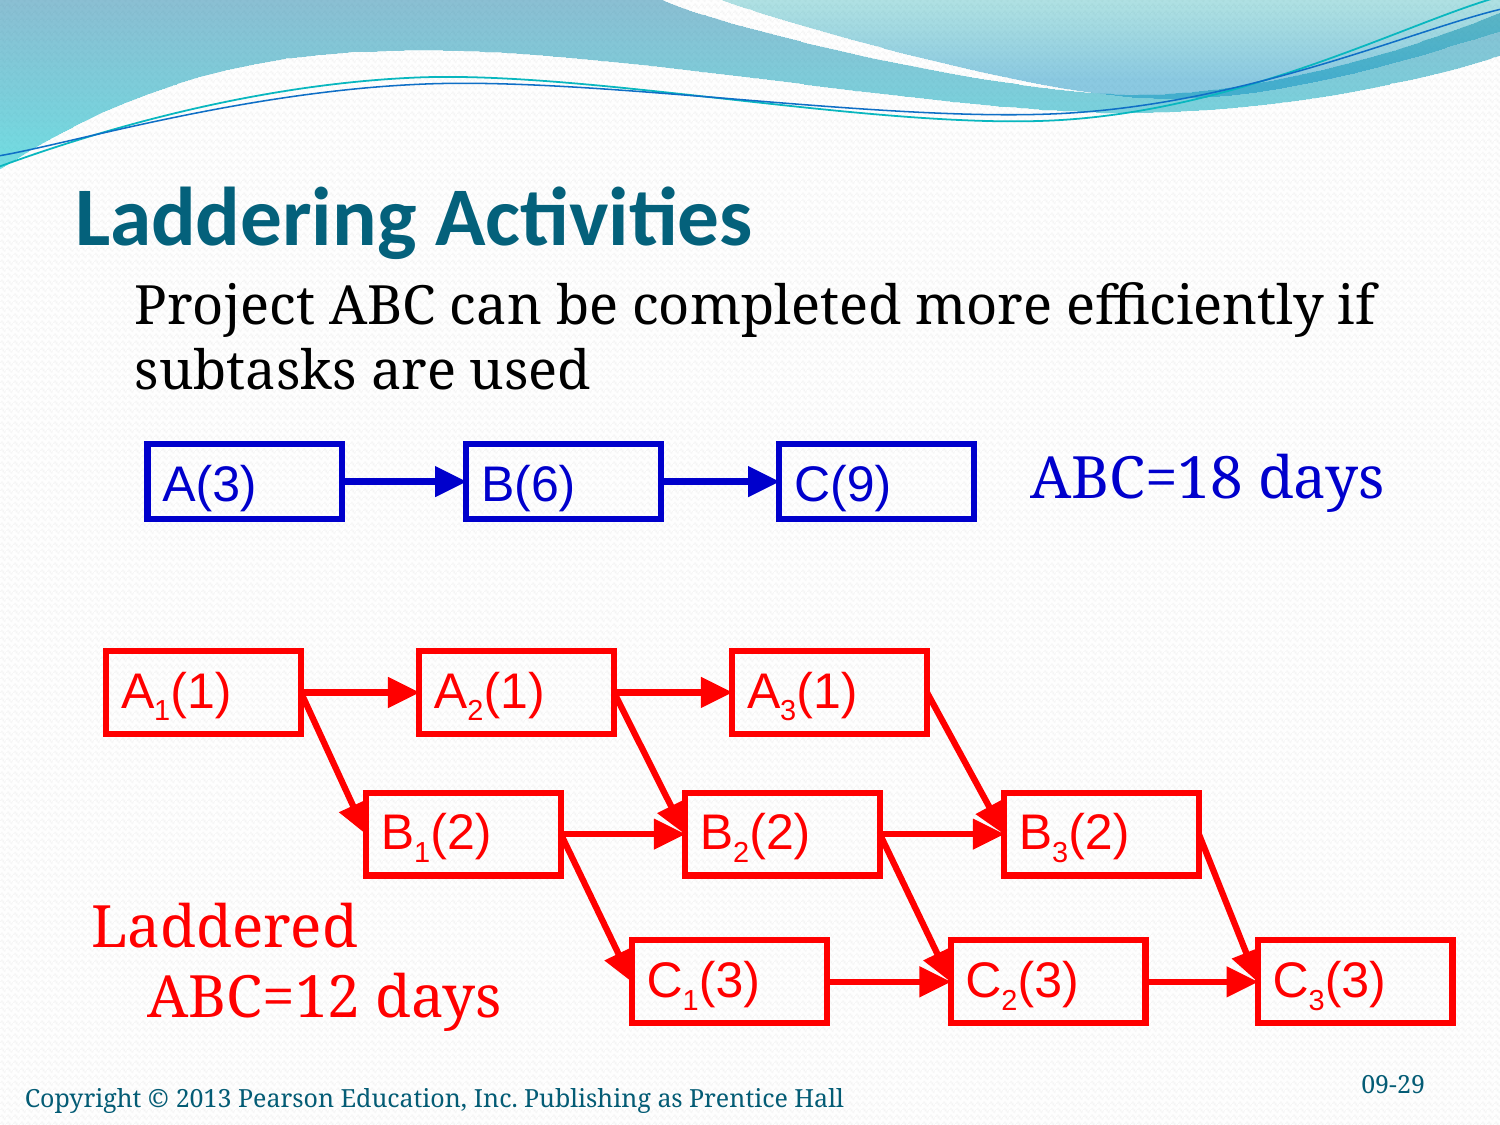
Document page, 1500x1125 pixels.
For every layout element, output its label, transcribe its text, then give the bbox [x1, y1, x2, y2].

list Project ABC can be completed more efficiently if subtasks are used [74, 262, 1426, 451]
title Laddering Activities [74, 74, 1426, 262]
text_box ABC=18 days [1015, 432, 1418, 533]
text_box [147, 443, 975, 526]
slide_number 09-29 [1299, 1042, 1425, 1103]
text_box Laddered ABC=12 days [76, 881, 550, 1047]
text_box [105, 650, 1453, 1022]
